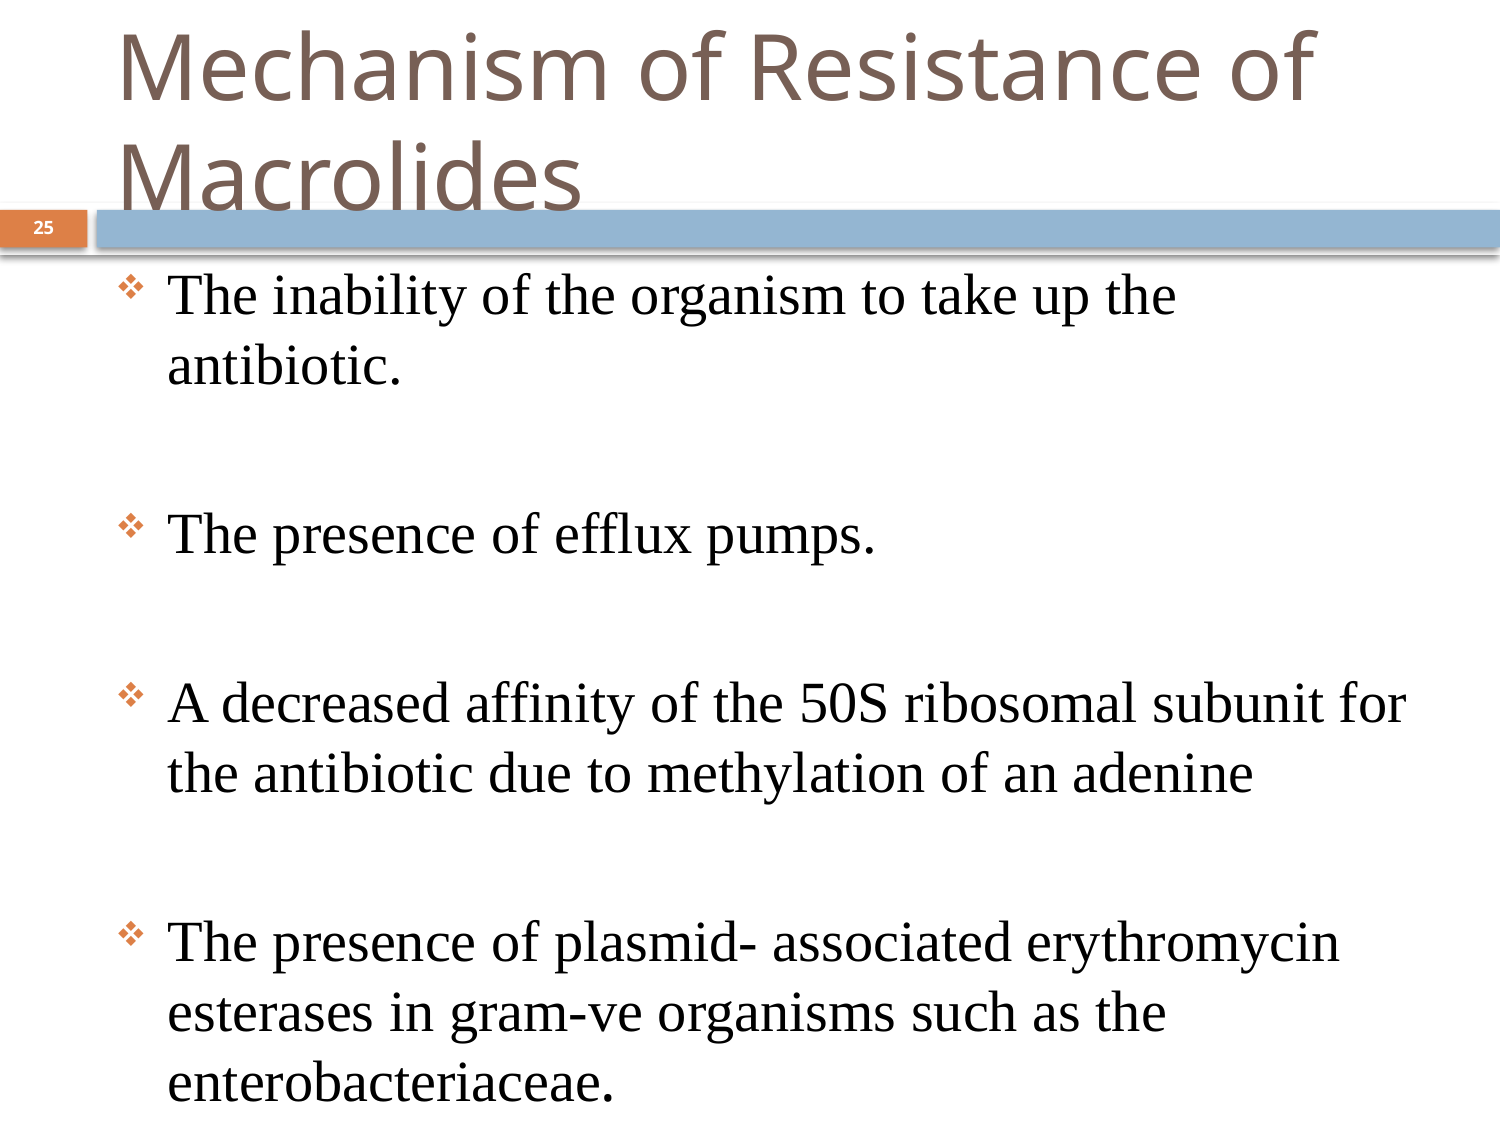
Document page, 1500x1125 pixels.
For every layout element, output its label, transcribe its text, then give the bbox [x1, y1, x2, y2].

list The inability of the organism to take up the antibiotic. The presence of efflux pumps. A decreased affinity of the 50S ribosomal subunit for the antibiotic due to methylation of an adenine The presence of plasmid- associated erythromycin esterases in gram-ve organisms such as the enterobacteriaceae. [100, 248, 1438, 1000]
title Mechanism of Resistance of Macrolides [100, 37, 1438, 200]
slide_number 25 [0, 208, 88, 249]
